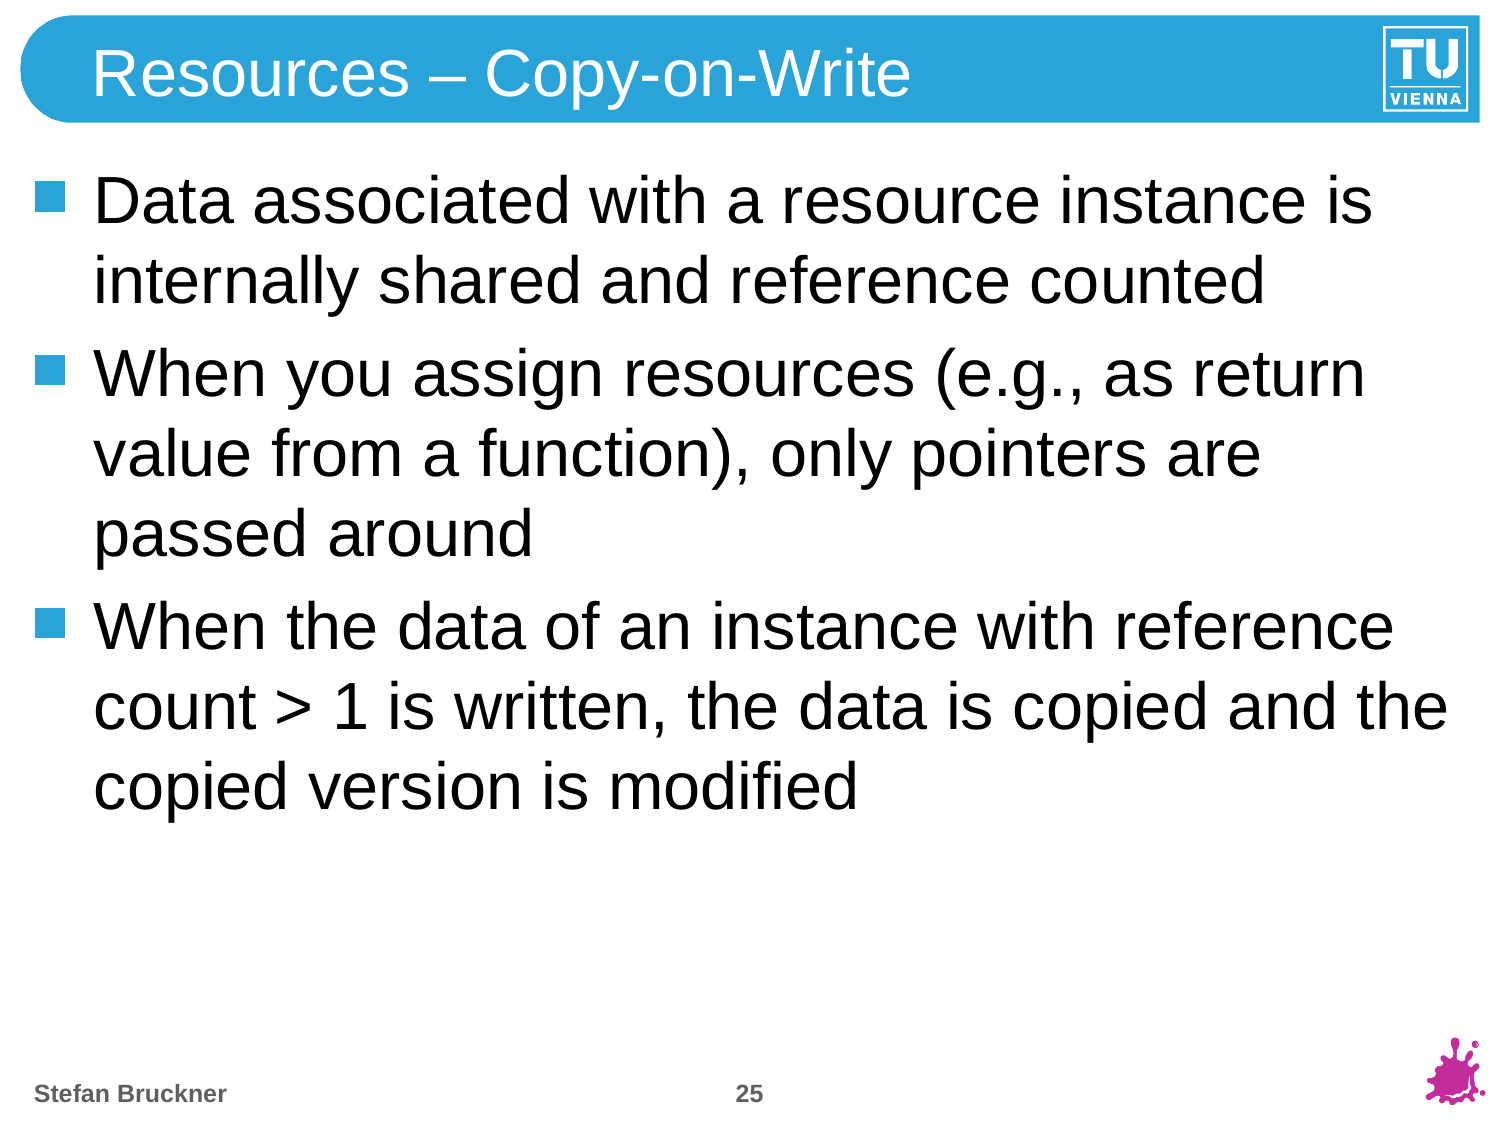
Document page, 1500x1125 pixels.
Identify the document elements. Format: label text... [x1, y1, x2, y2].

title Resources – Copy-on-Write [76, 6, 1351, 132]
slide_number 24 [660, 1067, 839, 1118]
footer Stefan Bruckner [18, 1067, 637, 1118]
list Data associated with a resource instance is internally shared and reference counted When you assign resources (e.g., as return value from a function), only pointers are passed around When the data of an instance with reference count > 1 is written, the data is copied and the copied version is modified [19, 148, 1481, 1048]
